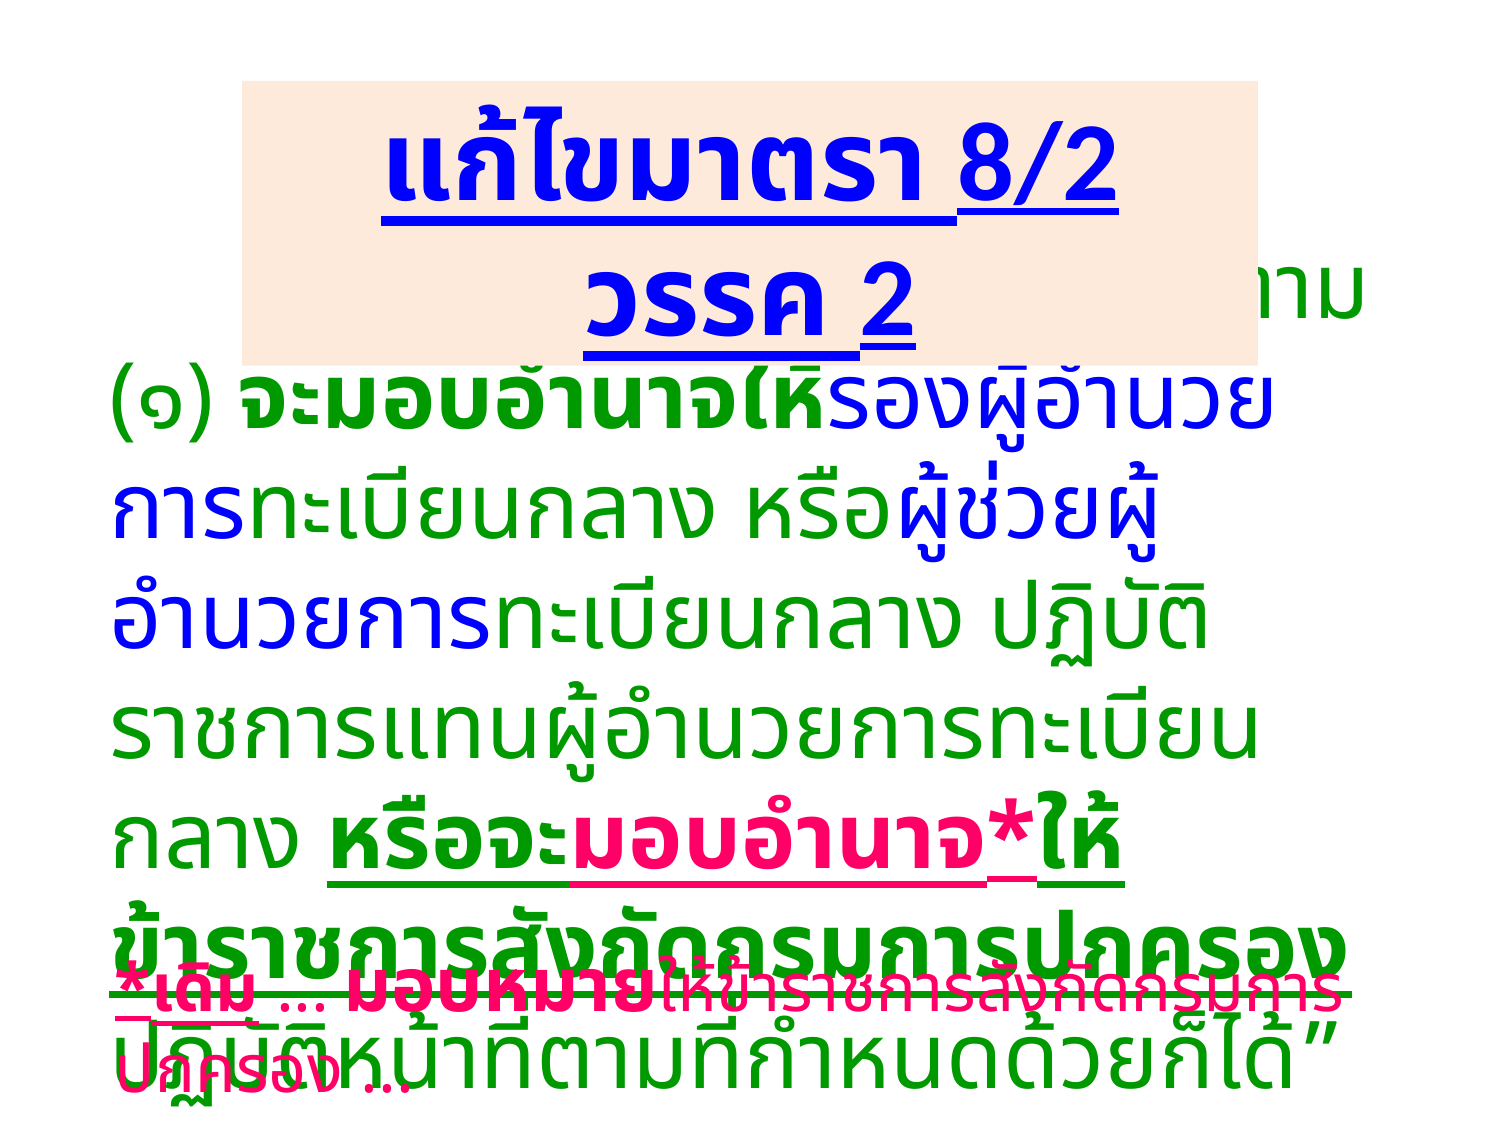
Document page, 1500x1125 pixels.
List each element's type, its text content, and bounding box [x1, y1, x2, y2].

text_box “ผู้อำนวยการทะเบียนกลางตาม (๑) จะมอบอำนาจให้รองผู้อำนวยการทะเบียนกลาง หรือผู้ช่วยผู้อำนวยการทะเบียนกลาง ปฏิบัติราชการแทนผู้อำนวยการทะเบียนกลาง หรือจะมอบอำนาจ*ให้ข้าราชการสังกัดกรมการปกครอง ปฏิบัติหน้าที่ตามที่กำหนดด้วยก็ได้” [94, 219, 1406, 1115]
text_box แก้ไขมาตรา 8/2 วรรค 2 [242, 80, 1258, 366]
text_box *เดิม ... มอบหมายให้ข้าราชการสังกัดกรมการปกครอง ... [100, 928, 1412, 1114]
